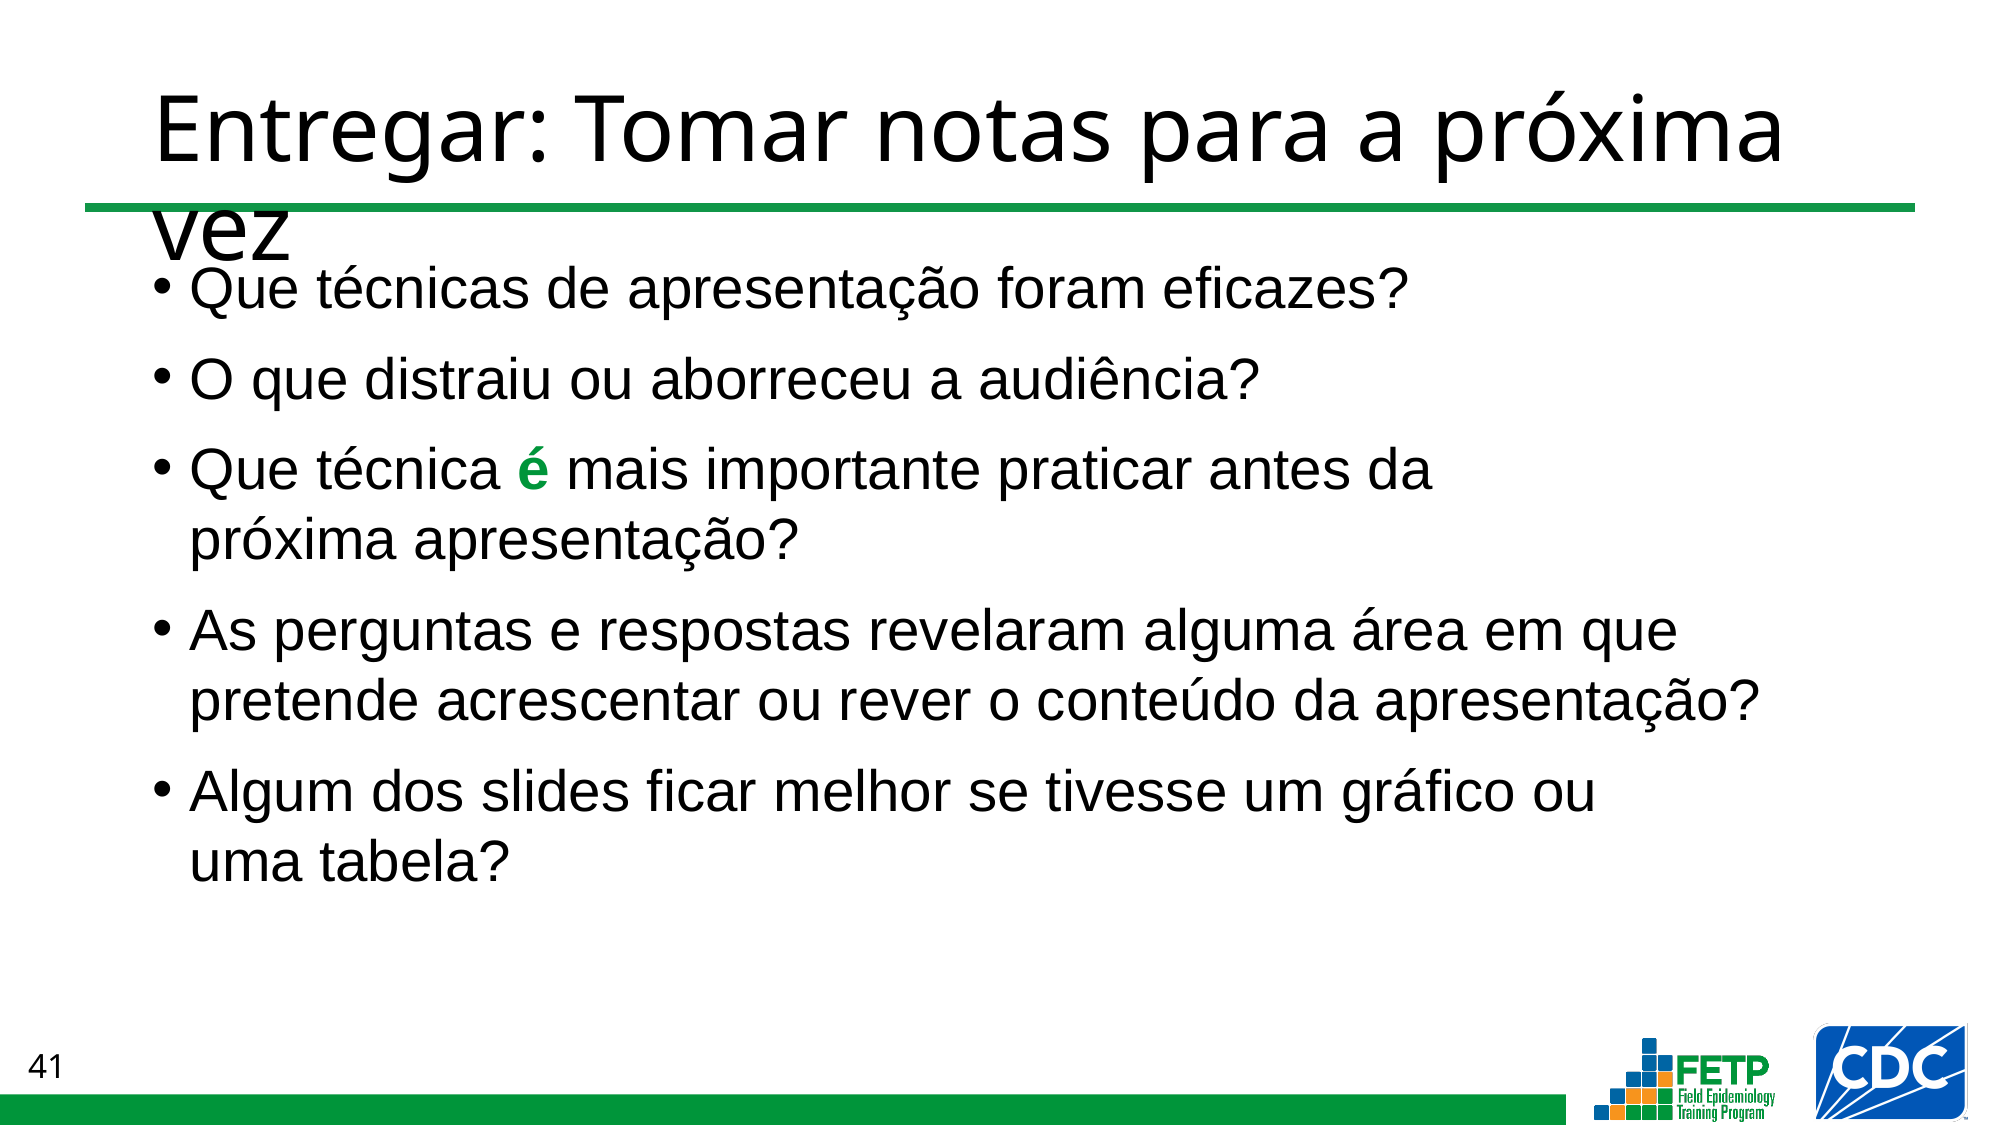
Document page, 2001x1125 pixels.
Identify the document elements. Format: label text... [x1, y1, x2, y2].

picture [1594, 1038, 1775, 1122]
picture [1813, 1023, 1968, 1122]
title Entregar: Tomar notas para a próxima vez [137, 75, 1863, 207]
list Que técnicas de apresentação foram eficazes? O que distraiu ou aborreceu a audiência? Que técnica é mais importante praticar antes da próxima apresentação? As perguntas e respostas revelaram alguma área em que pretende acrescentar ou rever o conteúdo da apresentação? Algum dos slides ficar melhor se tivesse um gráfico ou uma tabela? [137, 242, 1863, 1004]
